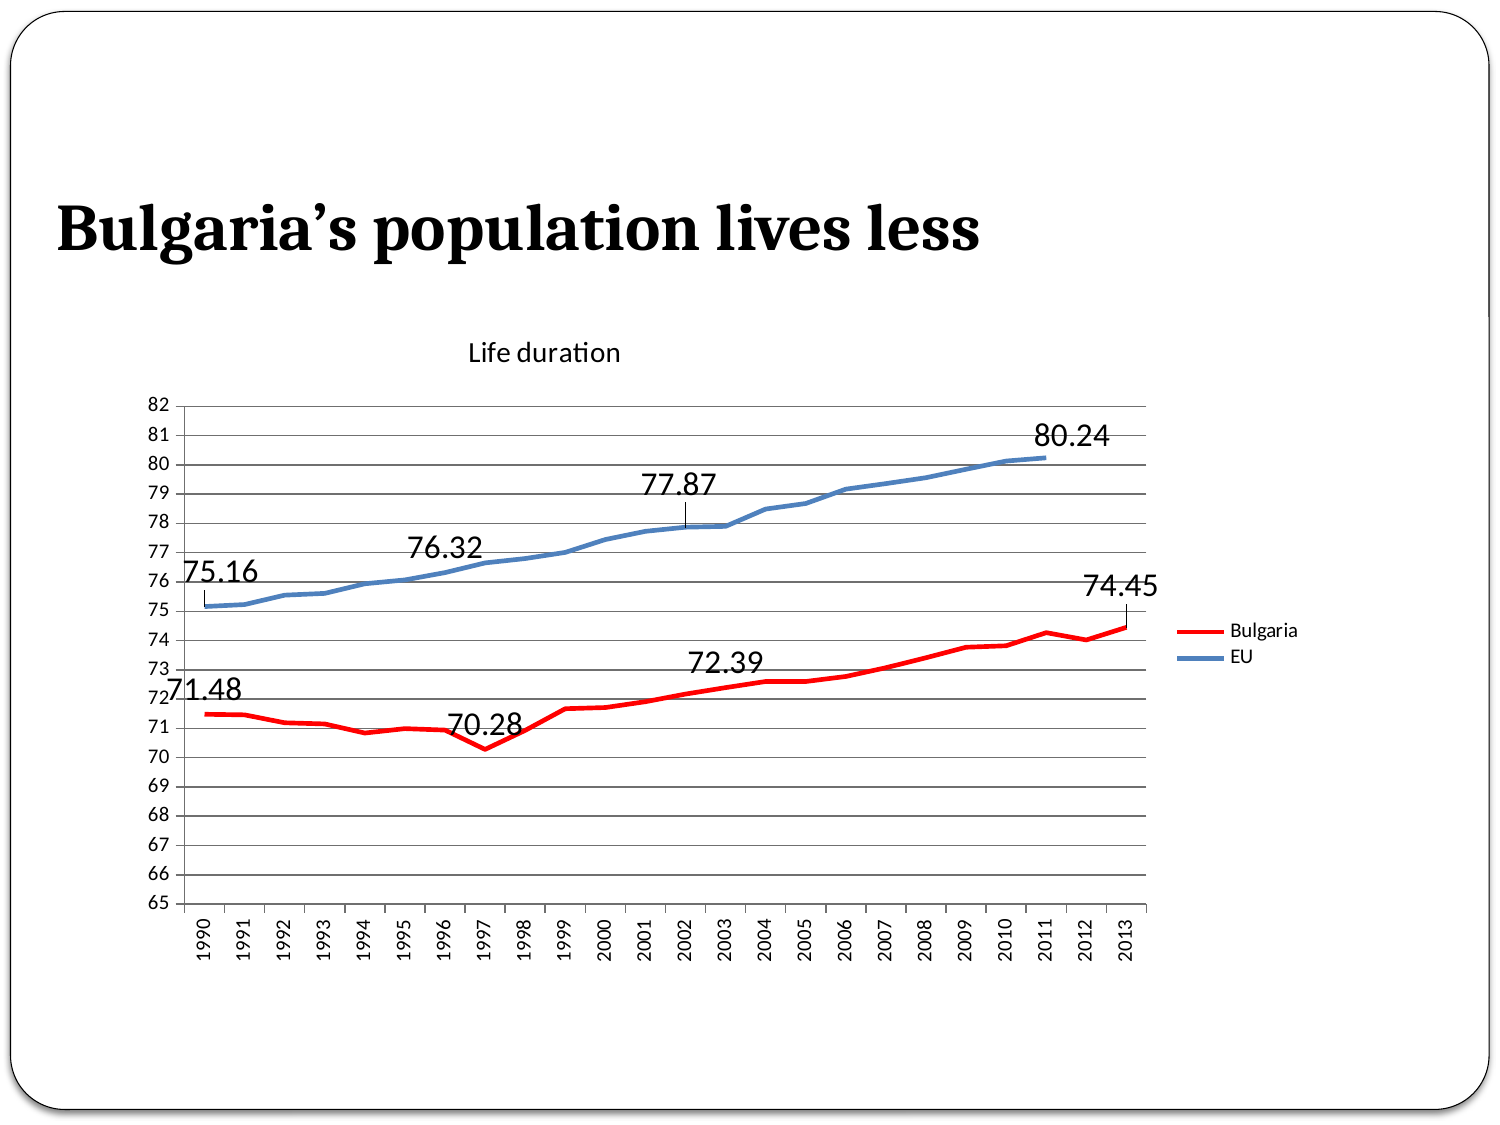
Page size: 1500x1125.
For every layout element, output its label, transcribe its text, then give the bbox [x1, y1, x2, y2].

title Bulgaria’s population lives less [41, 45, 1447, 279]
chart [123, 314, 1318, 977]
